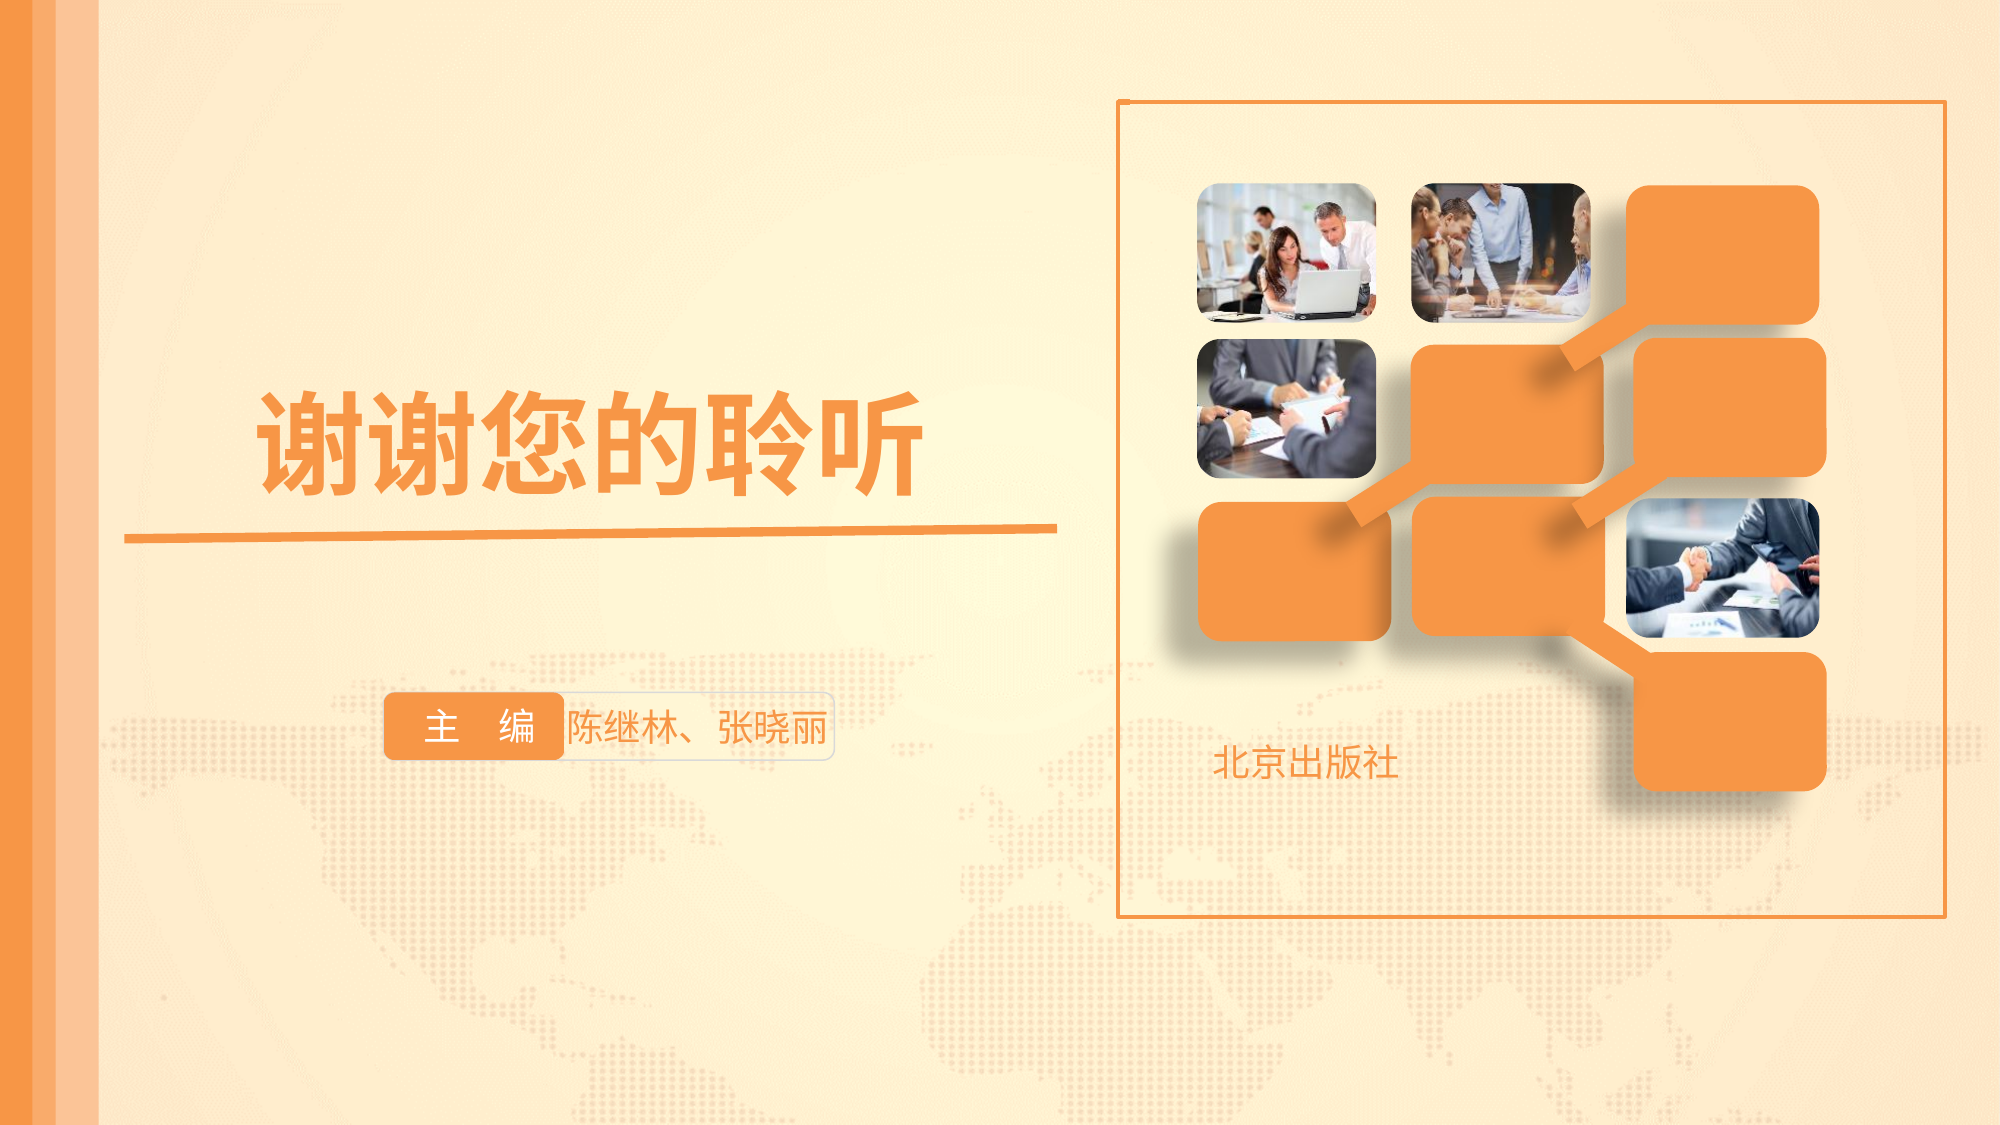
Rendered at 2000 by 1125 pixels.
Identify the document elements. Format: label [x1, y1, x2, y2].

text_box [383, 692, 835, 761]
text_box [1411, 337, 1827, 792]
picture [0, 0, 2000, 1125]
text_box [124, 528, 1058, 539]
text_box [1197, 185, 1820, 642]
